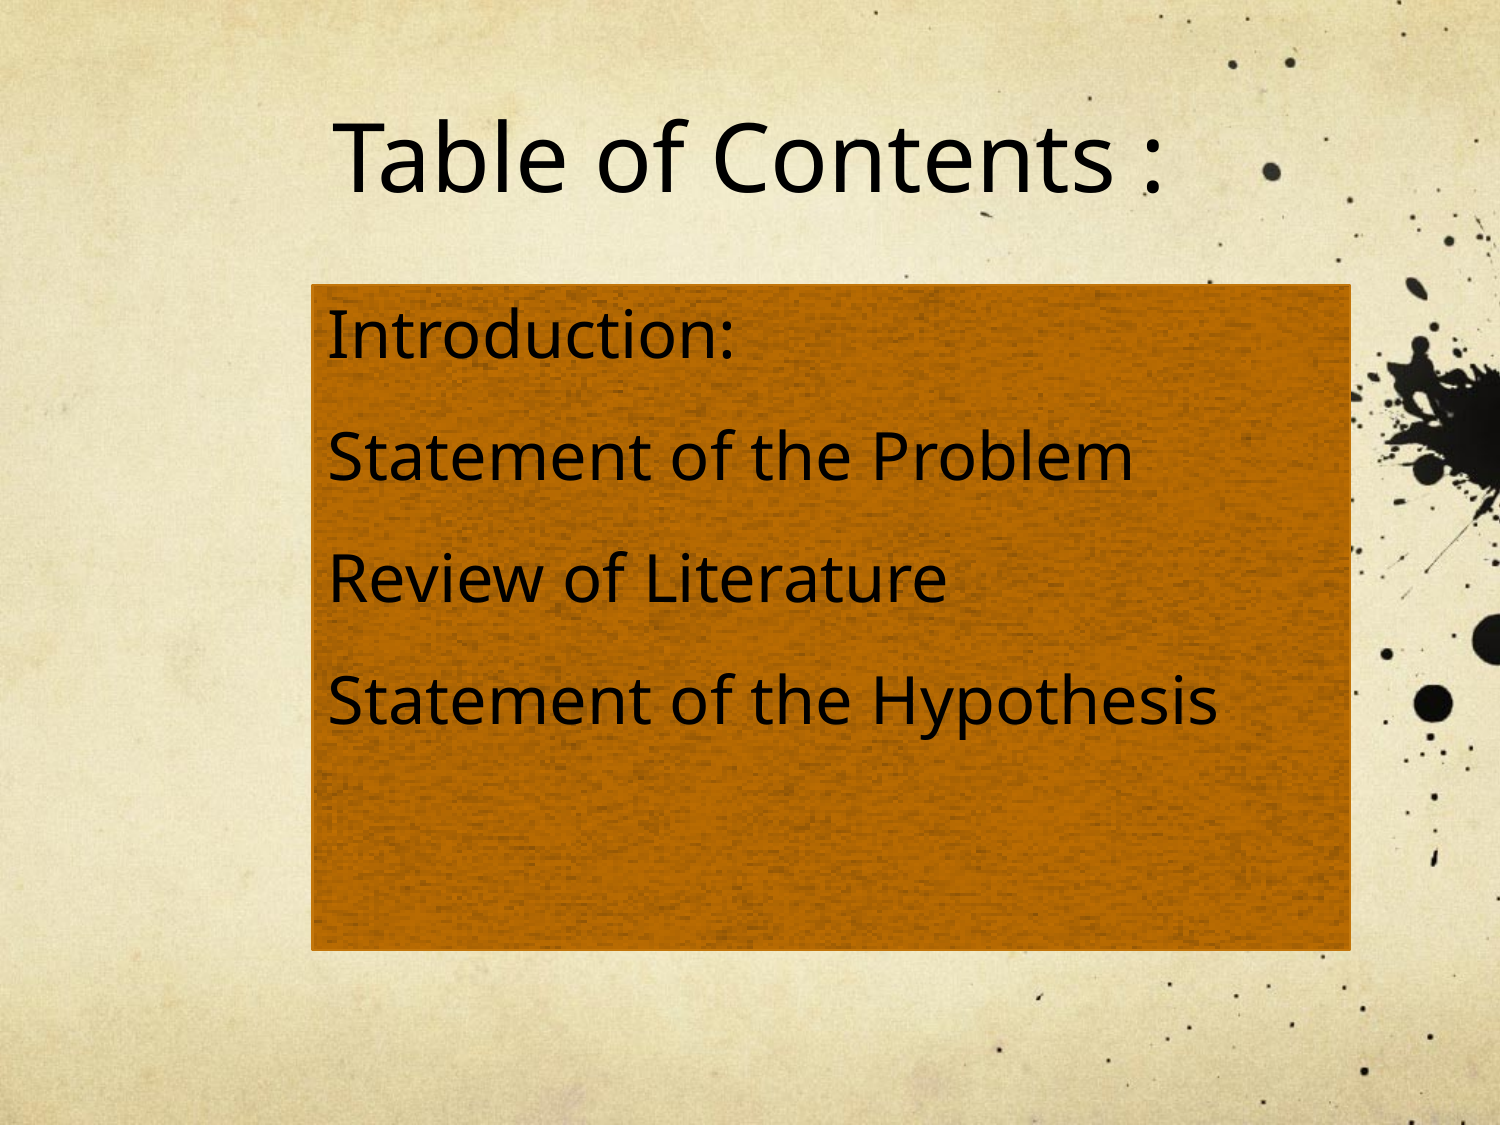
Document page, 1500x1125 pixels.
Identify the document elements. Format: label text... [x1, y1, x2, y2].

picture [0, 0, 1500, 1125]
list Introduction: Statement of the Problem Review of Literature Statement of the Hypothesis [311, 284, 1351, 951]
title Table of Contents : [150, 82, 1350, 225]
